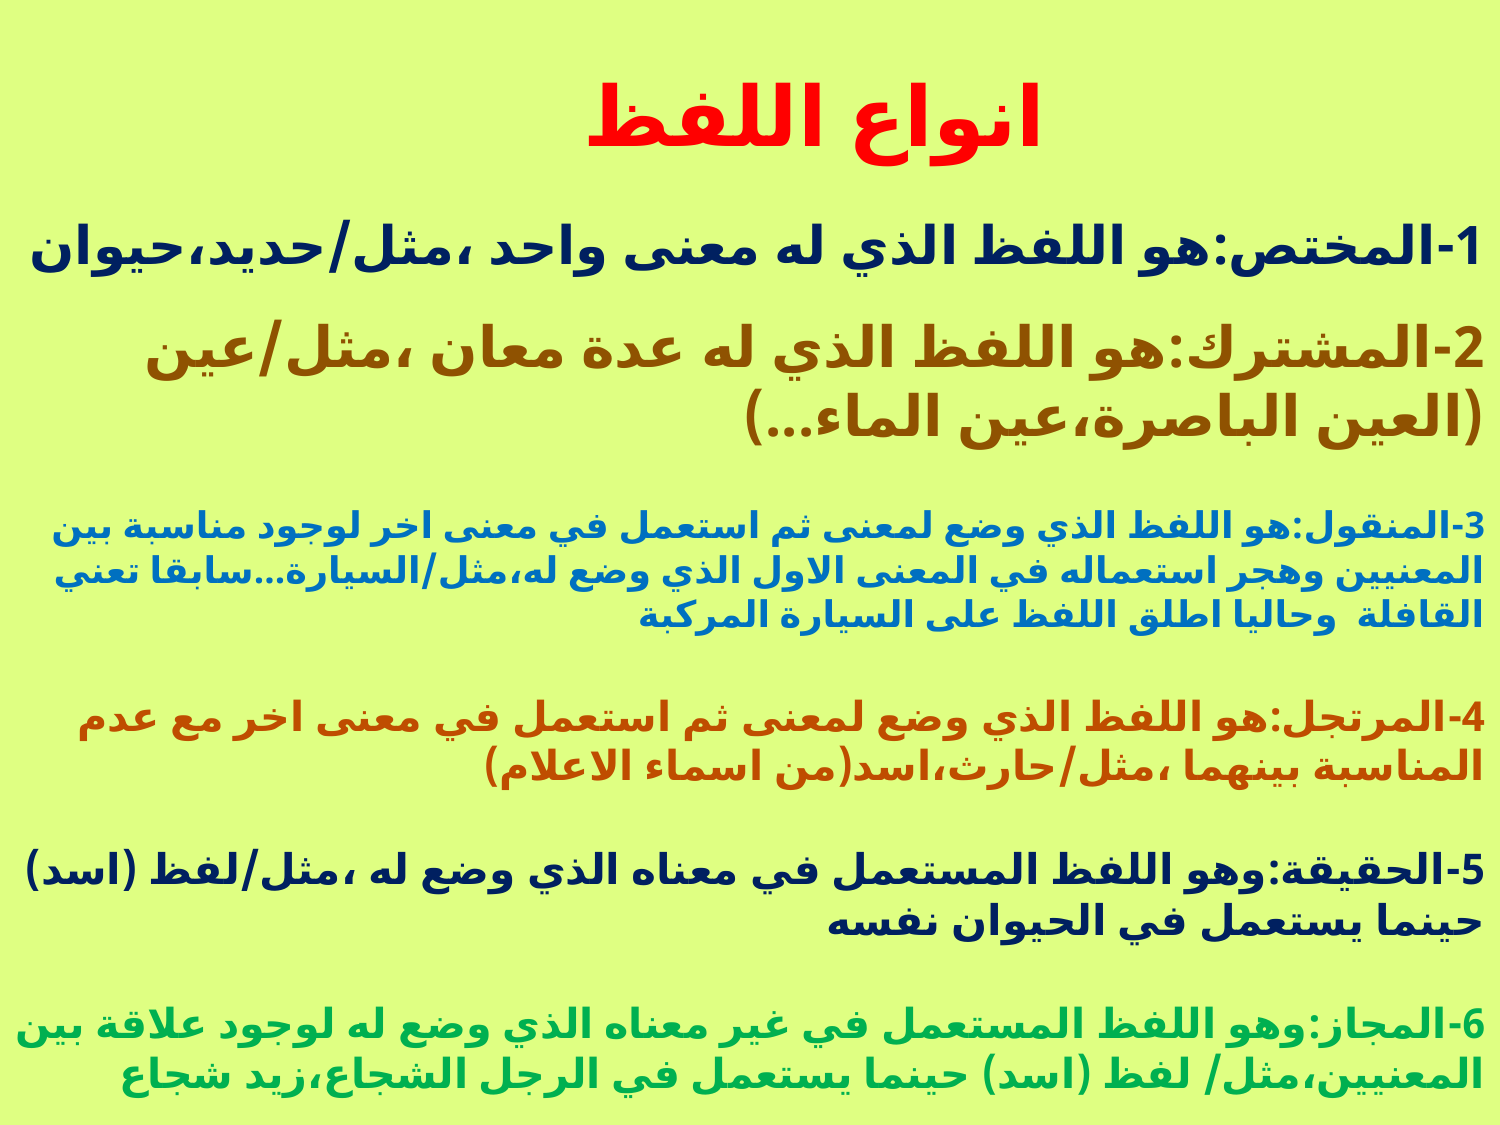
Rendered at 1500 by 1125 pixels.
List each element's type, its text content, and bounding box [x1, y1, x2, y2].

text_box 4-المرتجل:هو اللفظ الذي وضع لمعنى ثم استعمل في معنى اخر مع عدم المناسبة بينهما ،مثل/حارث،اسد(من اسماء الاعلام) [0, 680, 1500, 799]
text_box 3-المنقول:هو اللفظ الذي وضع لمعنى ثم استعمل في معنى اخر لوجود مناسبة بين المعنيين وهجر استعماله في المعنى الاول الذي وضع له،مثل/السيارة...سابقا تعني القافلة وحاليا اطلق اللفظ على السيارة المركبة [0, 479, 1500, 657]
text_box 1-المختص:هو اللفظ الذي له معنى واحد ،مثل/حديد،حيوان [0, 184, 1500, 302]
text_box 6-المجاز:وهو اللفظ المستعمل في غير معناه الذي وضع له لوجود علاقة بين المعنيين،مثل/ لفظ (اسد) حينما يستعمل في الرجل الشجاع،زيد شجاع [0, 987, 1500, 1106]
text_box 5-الحقيقة:وهو اللفظ المستعمل في معناه الذي وضع له ،مثل/لفظ (اسد) حينما يستعمل في الحيوان نفسه [0, 834, 1500, 953]
text_box انواع اللفظ [431, 42, 1199, 184]
text_box 2-المشترك:هو اللفظ الذي له عدة معان ،مثل/عين (العين الباصرة،عين الماء...) [0, 302, 1500, 457]
